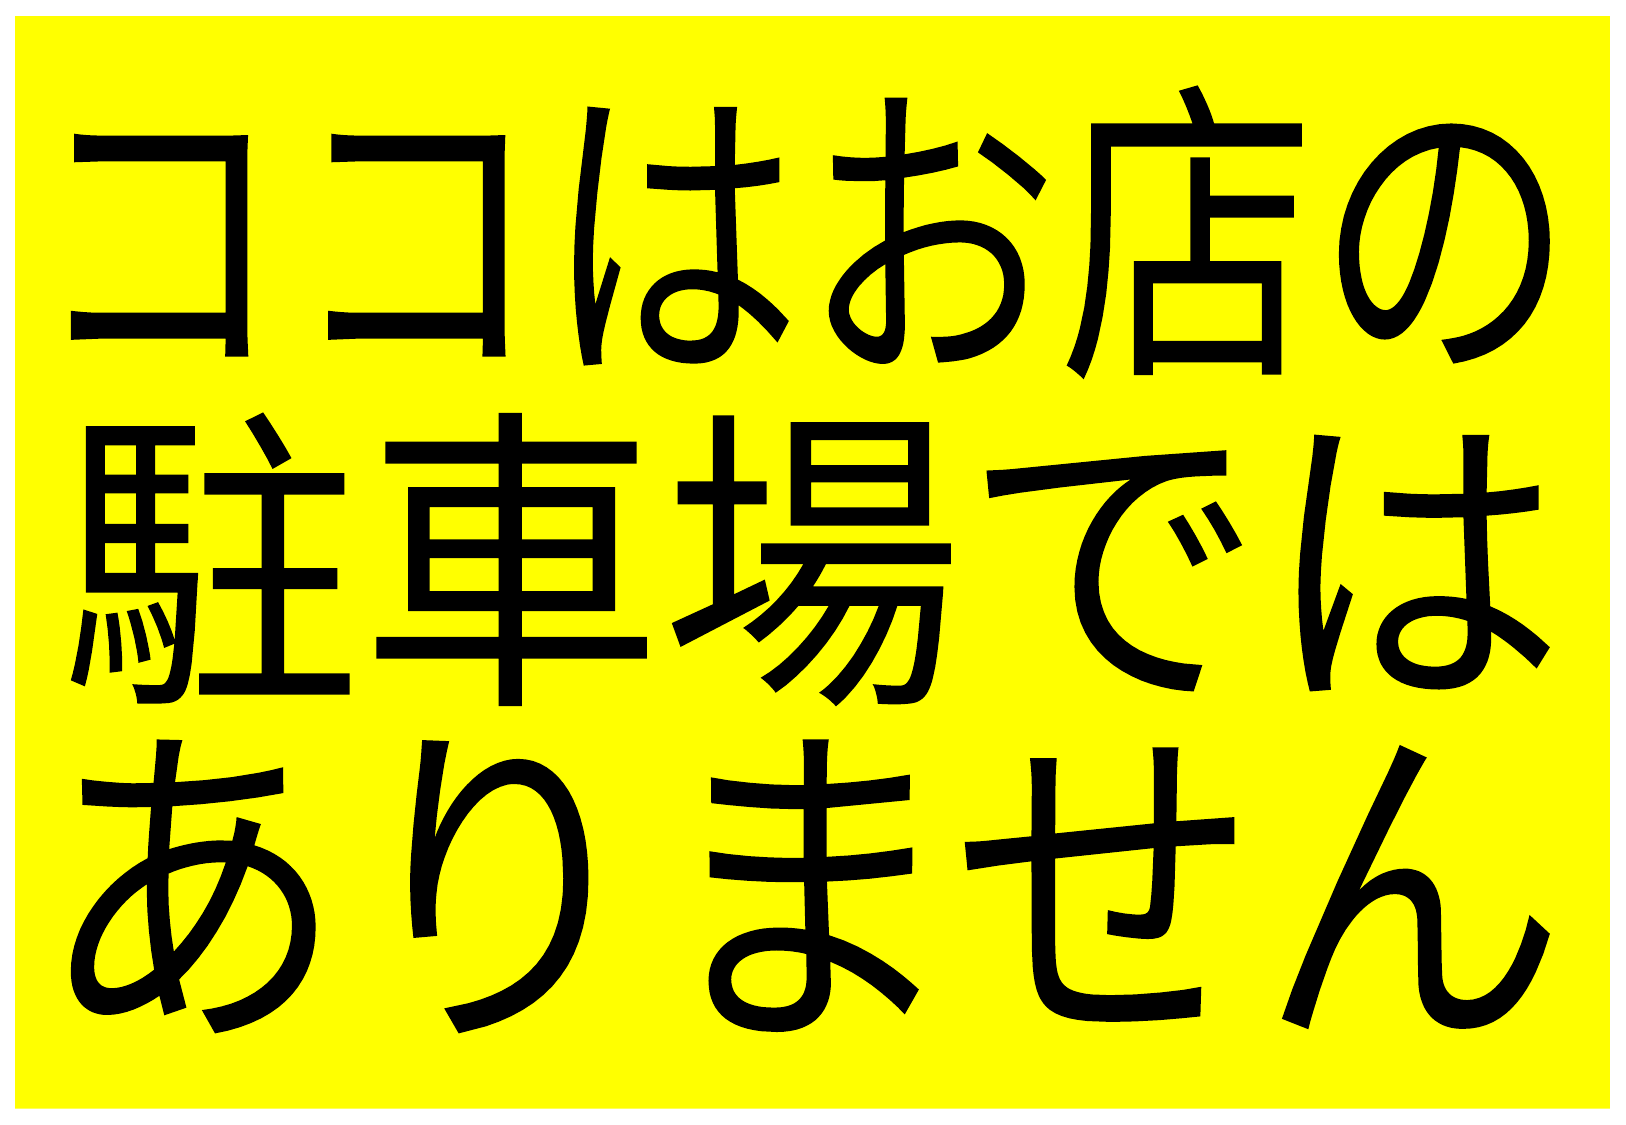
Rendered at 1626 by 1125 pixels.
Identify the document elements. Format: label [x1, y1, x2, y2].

text_box [13, 14, 1612, 1111]
text_box [70, 85, 1551, 1034]
